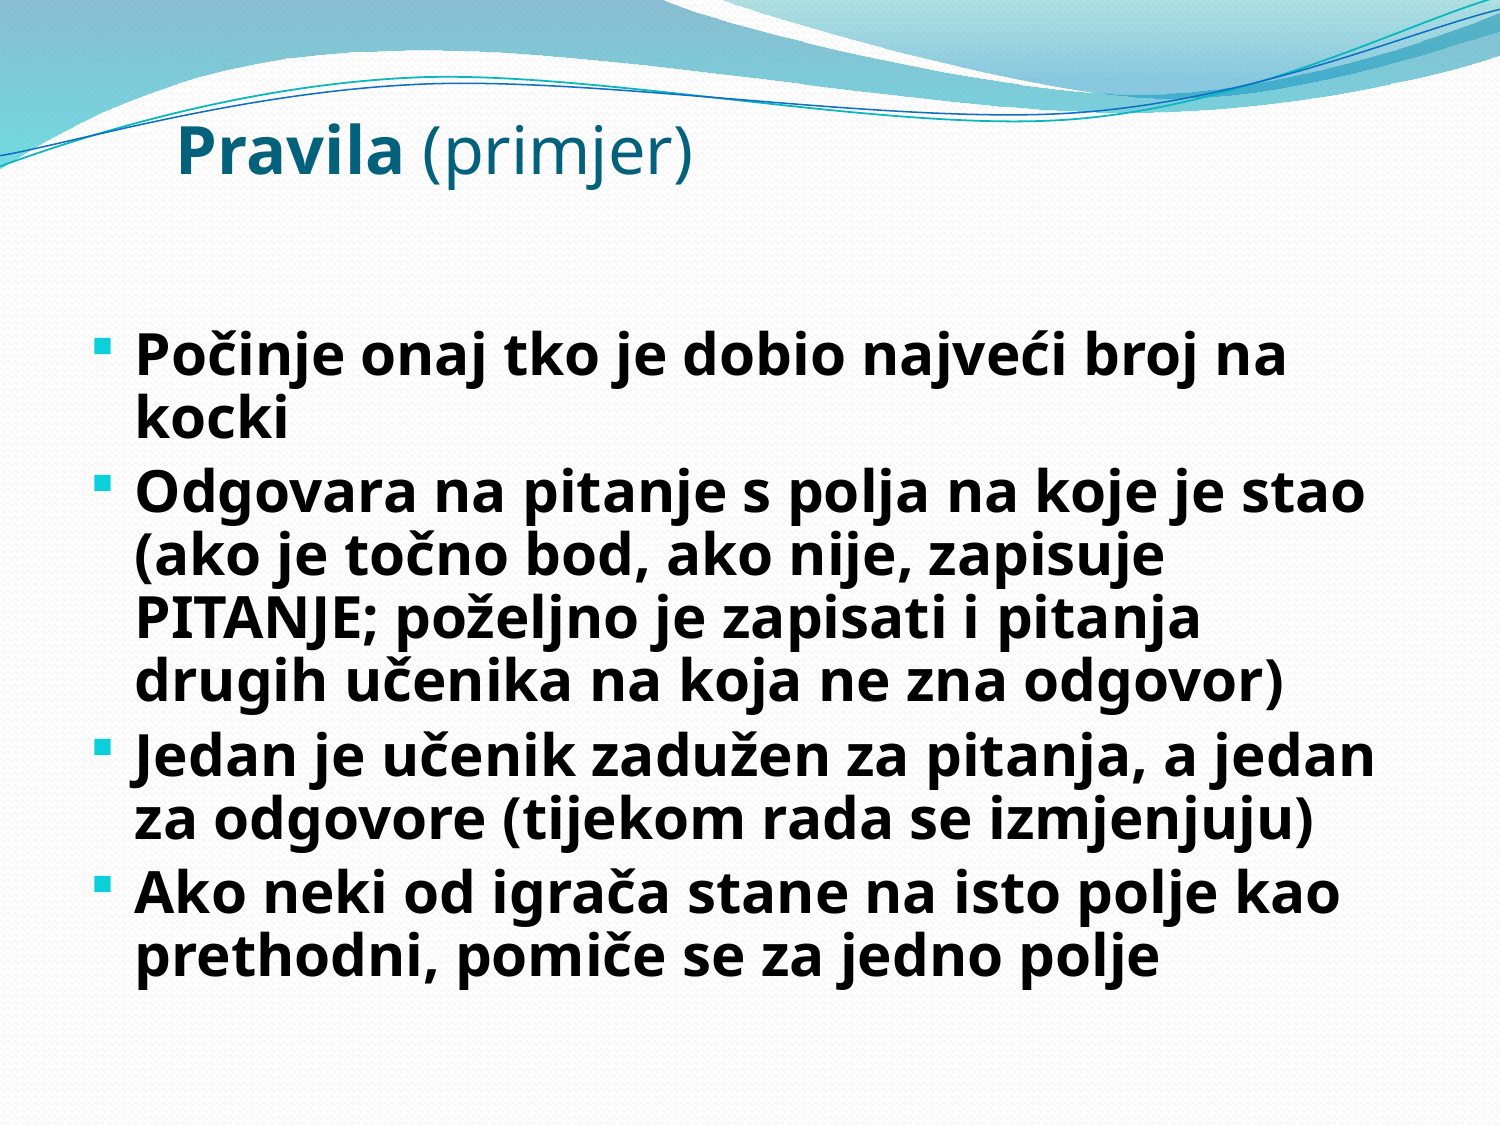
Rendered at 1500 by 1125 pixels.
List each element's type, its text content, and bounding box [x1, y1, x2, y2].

list Počinje onaj tko je dobio najveći broj na kocki Odgovara na pitanje s polja na koje je stao (ako je točno bod, ako nije, zapisuje PITANJE; poželjno je zapisati i pitanja drugih učenika na koja ne zna odgovor) Jedan je učenik zadužen za pitanja, a jedan za odgovore (tijekom rada se izmjenjuju) Ako neki od igrača stane na isto polje kao prethodni, pomiče se za jedno polje [75, 317, 1425, 1038]
title Pravila (primjer) [175, 0, 1451, 188]
